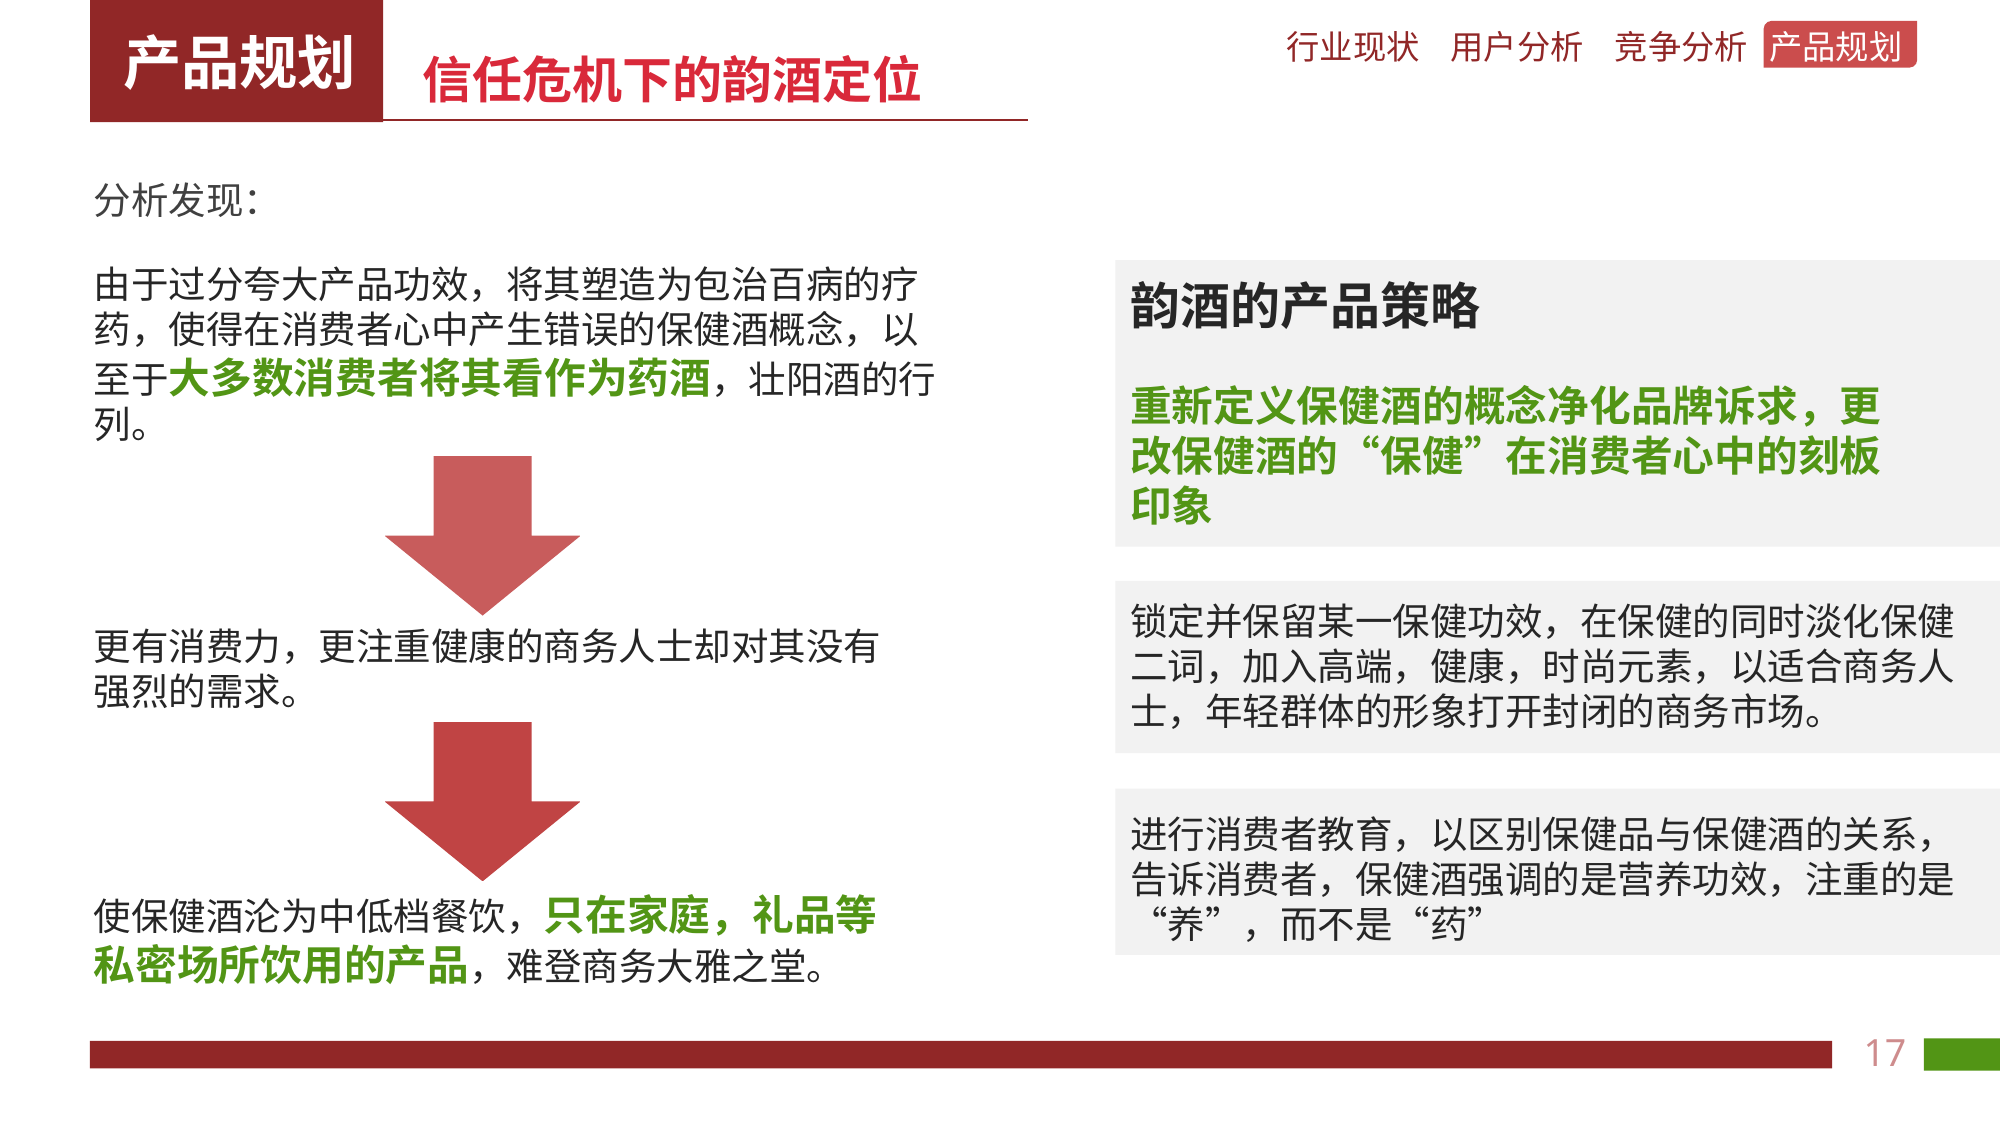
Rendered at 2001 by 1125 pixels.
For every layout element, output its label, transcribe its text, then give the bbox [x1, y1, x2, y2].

text_box [1114, 788, 2000, 956]
text_box 进行消费者教育，以区别保健品与保健酒的关系，告诉消费者，保健酒强调的是营养功效，注重的是“养”，而不是“药” [1115, 803, 2000, 954]
text_box [1114, 259, 2000, 548]
slide_number 17 [1471, 1024, 1922, 1085]
text_box [381, 720, 584, 881]
text_box [381, 454, 584, 615]
text_box 锁定并保留某一保健功效，在保健的同时淡化保健二词，加入高端，健康，时尚元素，以适合商务人士，年轻群体的形象打开封闭的商务市场。 [1115, 590, 2000, 786]
text_box [1114, 580, 2000, 754]
text_box 更有消费力，更注重健康的商务人士却对其没有强烈的需求。 [78, 615, 902, 721]
text_box 韵酒的产品策略 重新定义保健酒的概念净化品牌诉求，更改保健酒的“保健”在消费者心中的刻板印象 [1115, 267, 1900, 580]
text_box 信任危机下的韵酒定位 [407, 40, 1046, 116]
text_box 使保健酒沦为中低档餐饮，只在家庭，礼品等私密场所饮用的产品，难登商务大雅之堂。 [78, 881, 902, 997]
text_box 分析发现： [78, 169, 752, 230]
text_box 由于过分夸大产品功效，将其塑造为包治百病的疗药，使得在消费者心中产生错误的保健酒概念，以至于大多数消费者将其看作为药酒，壮阳酒的行列。 [78, 254, 957, 454]
